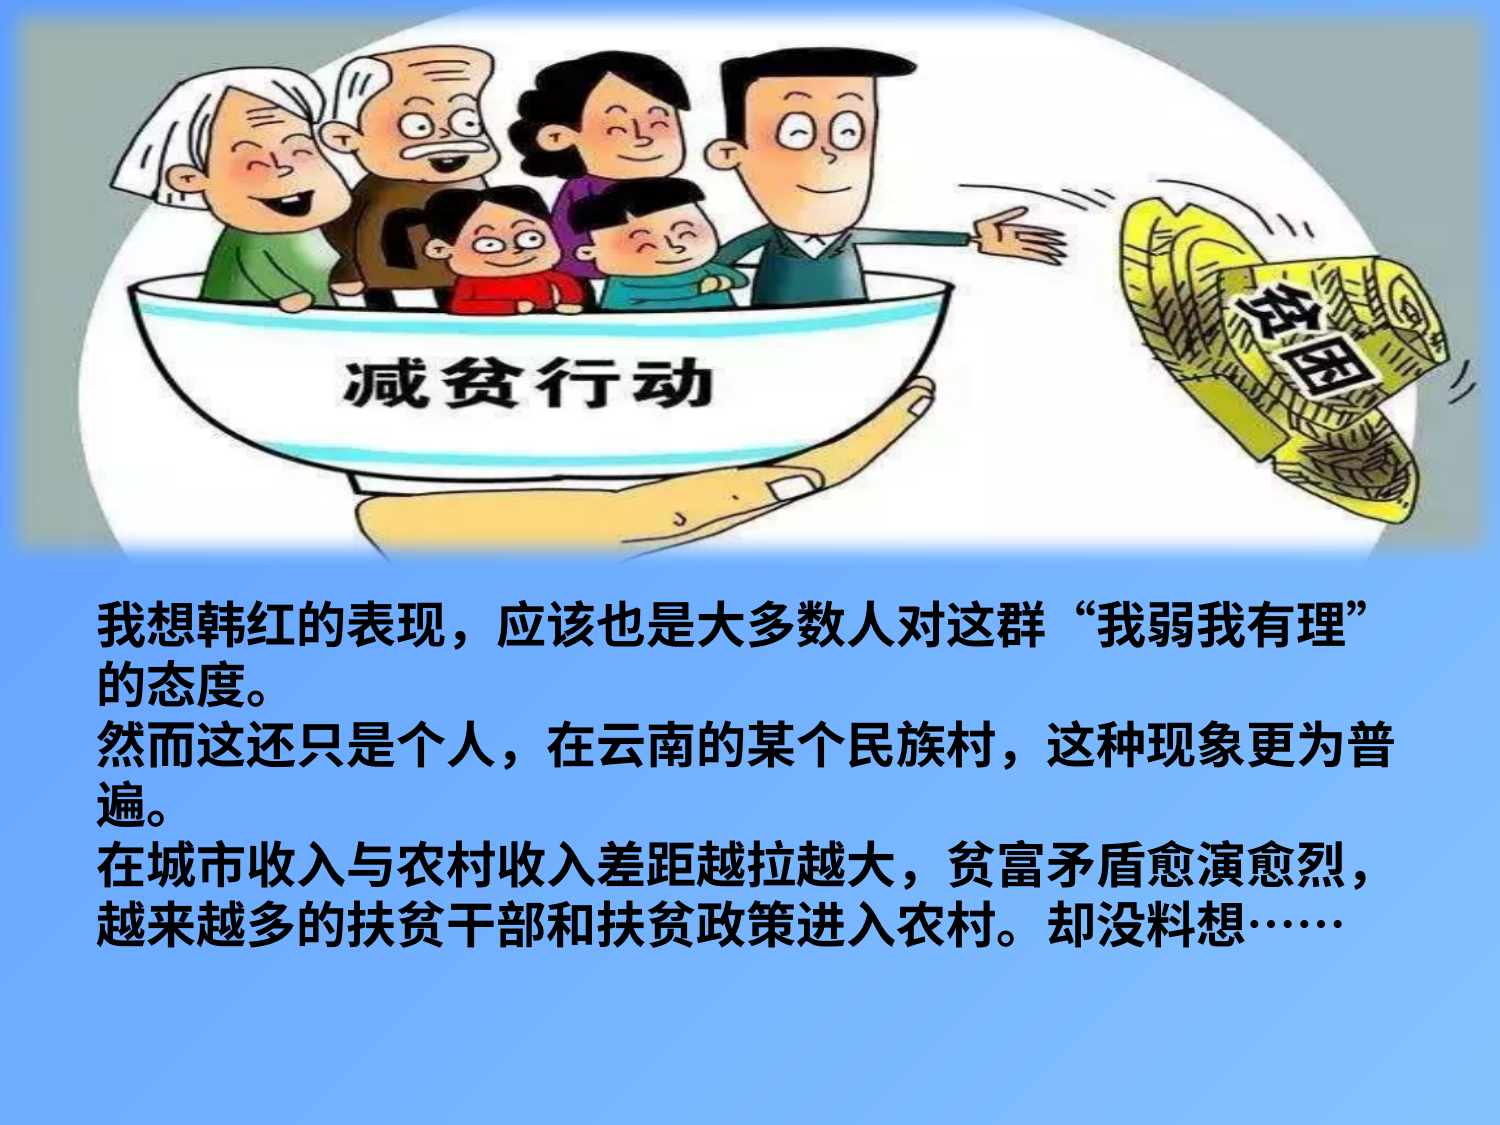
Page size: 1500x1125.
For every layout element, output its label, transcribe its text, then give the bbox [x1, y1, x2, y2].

picture [0, 0, 1500, 566]
text_box 我想韩红的表现，应该也是大多数人对这群“我弱我有理”的态度。 然而这还只是个人，在云南的某个民族村，这种现象更为普遍。 在城市收入与农村收入差距越拉越大，贫富矛盾愈演愈烈，越来越多的扶贫干部和扶贫政策进入农村。却没料想…… [81, 585, 1430, 961]
